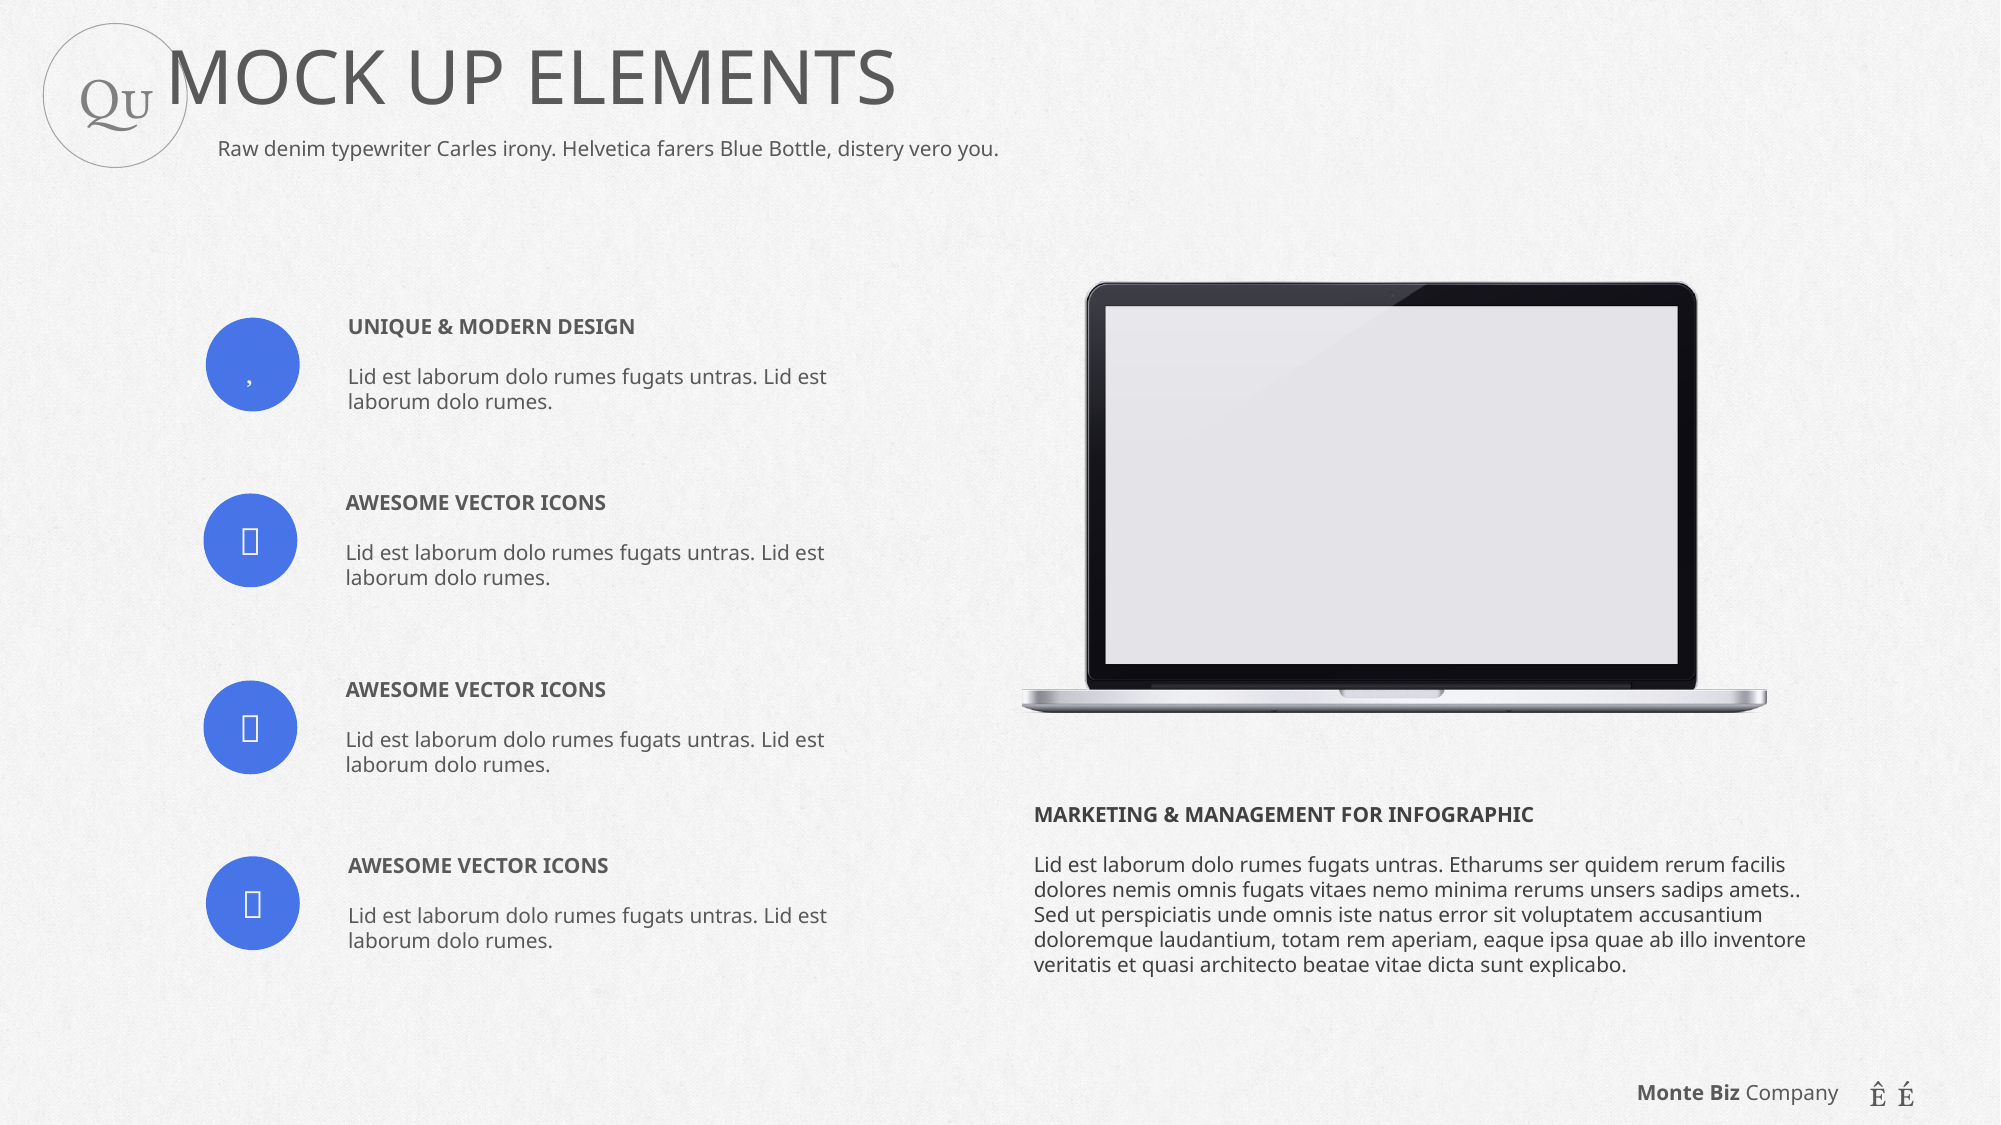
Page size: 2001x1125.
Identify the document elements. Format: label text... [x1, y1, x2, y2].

text_box   [1854, 1061, 1979, 1122]
text_box  [204, 316, 301, 413]
text_box  [204, 855, 301, 952]
text_box AWESOME VECTOR ICONS Lid est laborum dolo rumes fugats untras. Lid est laborum dolo rumes. [330, 669, 880, 784]
text_box Raw denim typewriter Carles irony. Helvetica farers Blue Bottle, distery vero you. [202, 128, 1014, 169]
text_box MARKETING & MANAGEMENT FOR INFOGRAPHIC Lid est laborum dolo rumes fugats untras. Etharums ser quidem rerum facilis dolores nemis omnis fugats vitaes nemo minima rerums unsers sadips amets.. Sed ut perspiciatis unde omnis iste natus error sit voluptatem accusantium doloremque laudantium, totam rem aperiam, eaque ipsa quae ab illo inventore veritatis et quasi architecto beatae vitae dicta sunt explicabo. [1019, 794, 1827, 985]
text_box  [42, 22, 182, 169]
text_box  [202, 492, 299, 589]
picture [1022, 281, 1773, 713]
text_box AWESOME VECTOR ICONS Lid est laborum dolo rumes fugats untras. Lid est laborum dolo rumes. [333, 845, 883, 960]
text_box Monte Biz Company [1622, 1071, 1854, 1112]
text_box AWESOME VECTOR ICONS Lid est laborum dolo rumes fugats untras. Lid est laborum dolo rumes. [330, 482, 880, 597]
text_box  [202, 679, 299, 776]
text_box UNIQUE & MODERN DESIGN Lid est laborum dolo rumes fugats untras. Lid est laborum dolo rumes. [333, 306, 880, 422]
text_box MOCK UP ELEMENTS [151, 22, 913, 127]
text_box  OUR COMPANY [0, 0, 2000, 1125]
